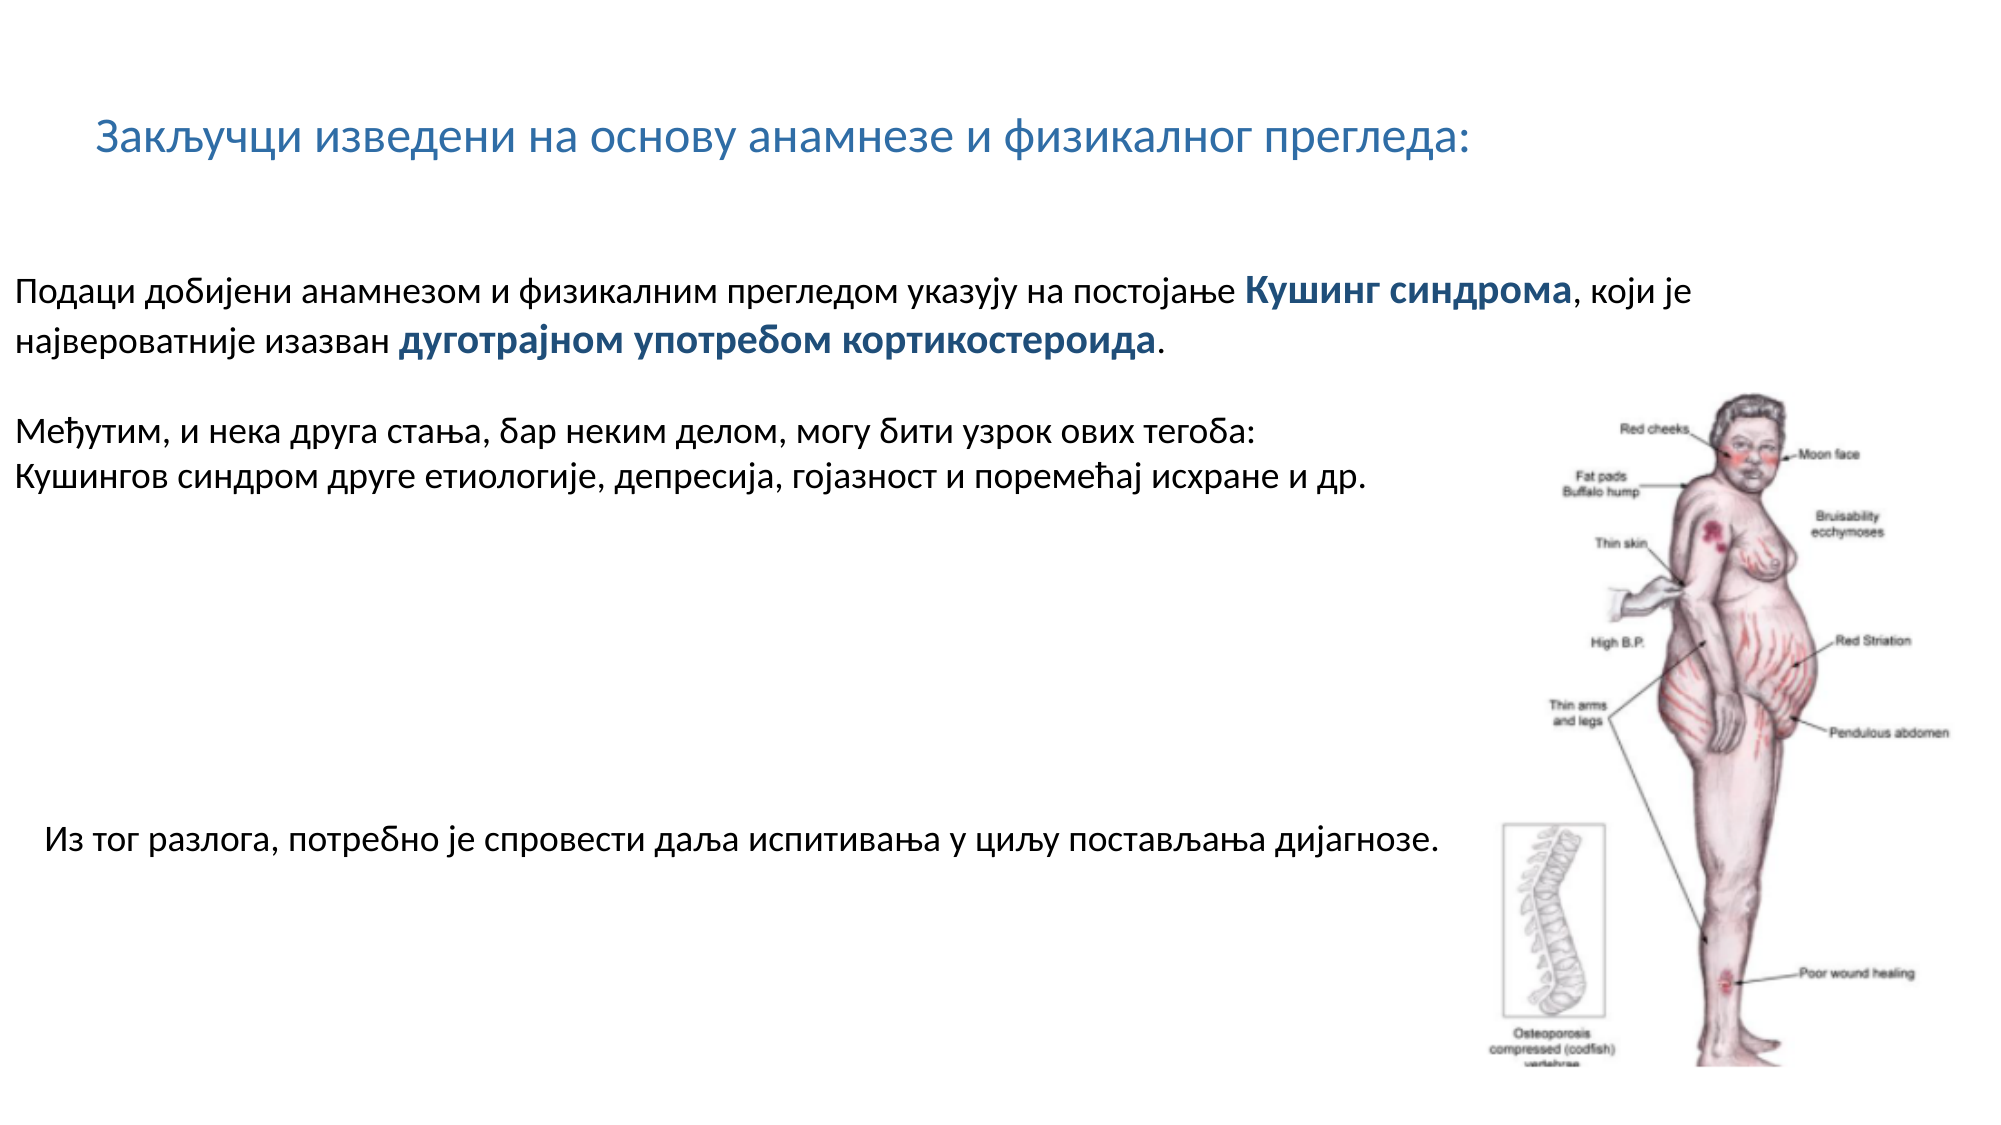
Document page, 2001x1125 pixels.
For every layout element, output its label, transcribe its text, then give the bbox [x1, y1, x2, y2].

text_box Закључци изведени на основу анамнезе и физикалног прегледа: [80, 95, 1488, 171]
picture [1485, 373, 1978, 1125]
text_box Подаци добијени анамнезом и физикалним прегледом указују на постојање Кушинг синдрома, који је највероватније изазван дуготрајном употребом кортикостероида. Међутим, и нека друга стања, бар неким делом, могу бити узрок ових тегоба: Кушингов синдром друге етиологије, депресија, гојазност и поремећај исхране и др. [0, 254, 1792, 819]
text_box Из тог разлога, потребно је спровести даља испитивања у циљу постављања дијагнозе. [29, 806, 1457, 867]
